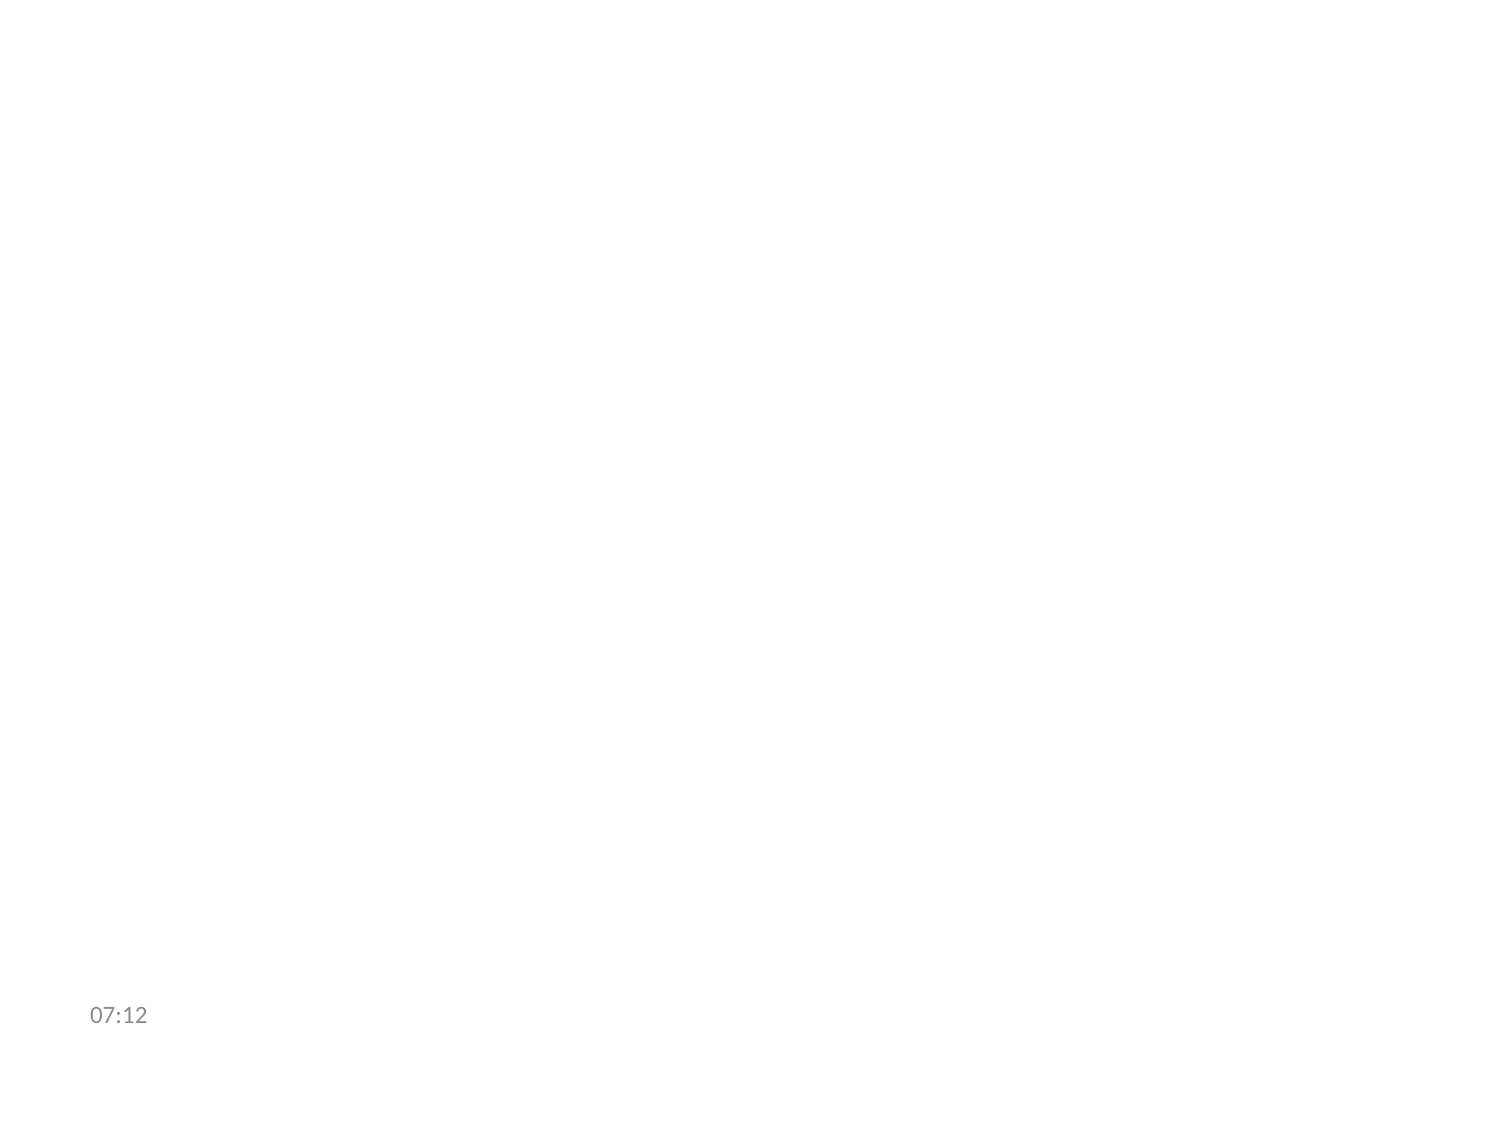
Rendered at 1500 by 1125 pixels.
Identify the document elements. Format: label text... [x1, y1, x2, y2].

text_box 15:35 [75, 983, 425, 1044]
